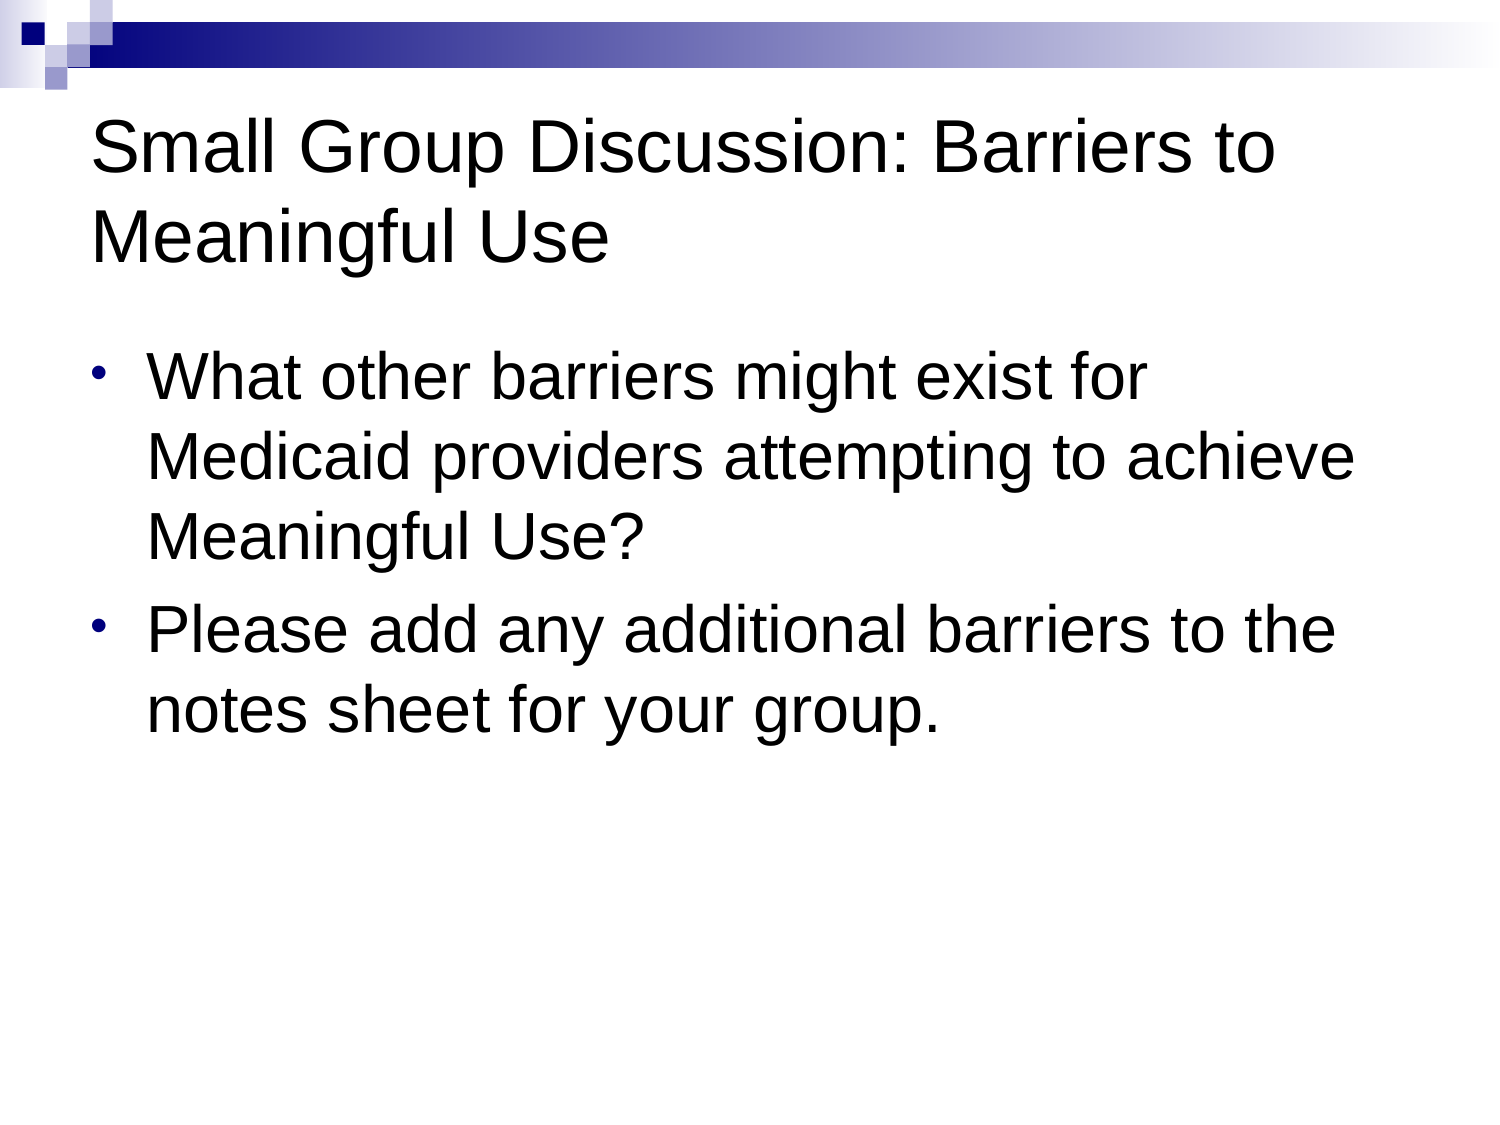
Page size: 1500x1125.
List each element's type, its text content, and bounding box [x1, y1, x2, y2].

title Small Group Discussion: Barriers to Meaningful Use [75, 75, 1425, 300]
list What other barriers might exist for Medicaid providers attempting to achieve Meaningful Use? Please add any additional barriers to the notes sheet for your group. [75, 324, 1425, 963]
